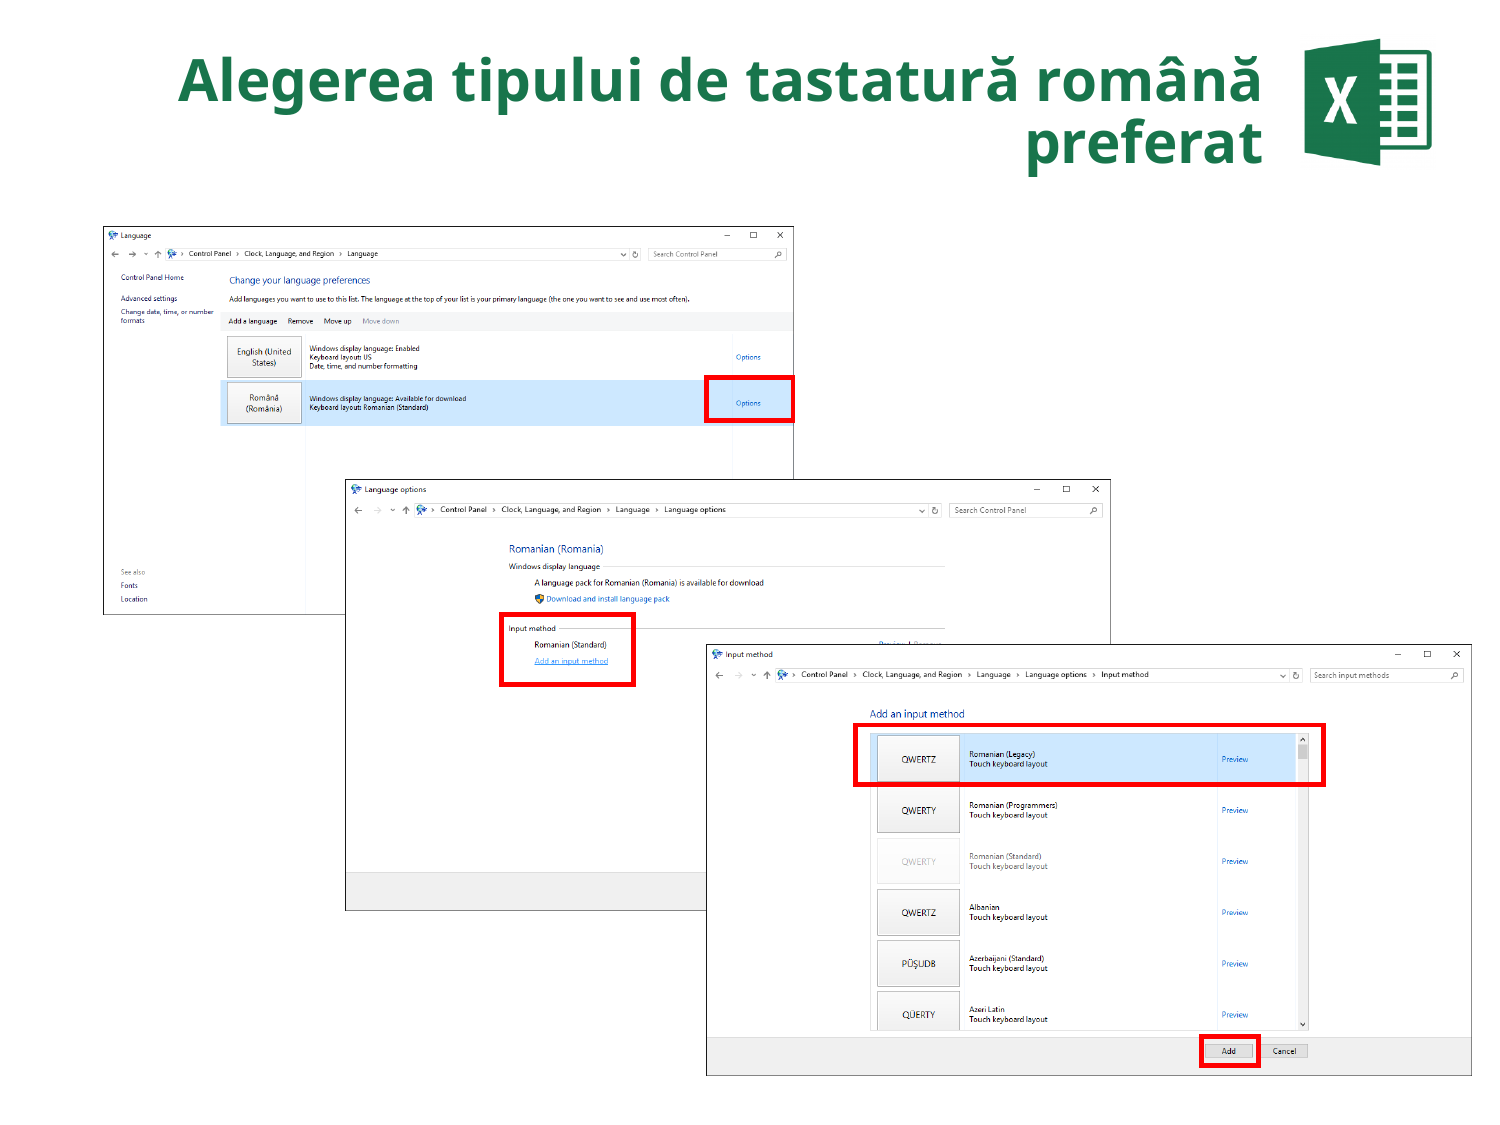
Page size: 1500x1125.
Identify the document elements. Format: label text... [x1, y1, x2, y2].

picture [103, 226, 1472, 1076]
title Alegerea tipului de tastatură română preferat [103, 59, 1279, 168]
picture [1300, 34, 1436, 170]
